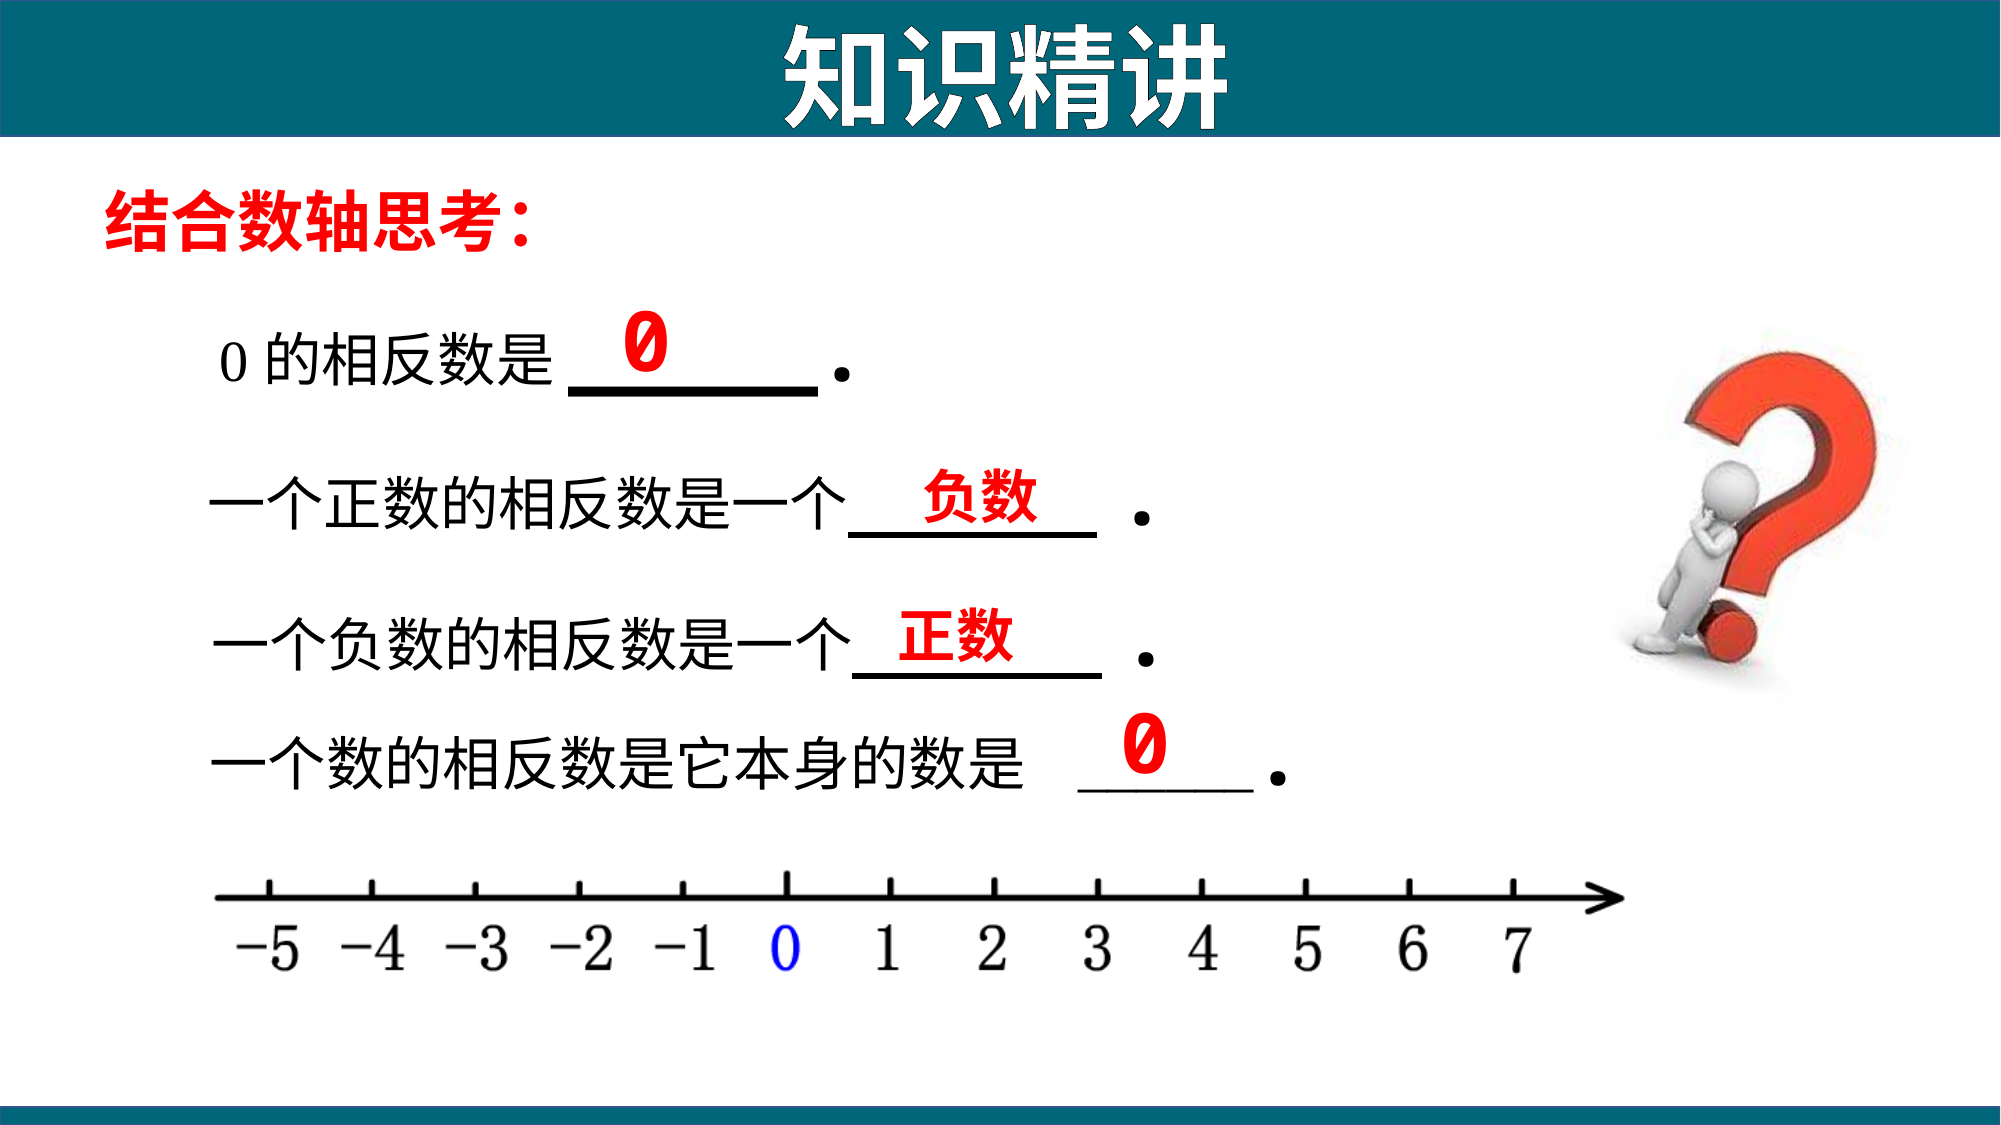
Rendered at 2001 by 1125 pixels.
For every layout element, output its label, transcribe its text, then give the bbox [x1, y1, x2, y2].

text_box 结合数轴思考： [89, 172, 587, 267]
text_box 0 [606, 280, 686, 396]
text_box 一个数的相反数是它本身的数是 ______. [195, 694, 1619, 810]
text_box 0的相反数是_____. [205, 290, 1255, 405]
text_box 正数 [883, 592, 1030, 677]
text_box 0 [1105, 682, 1185, 798]
text_box 一个正数的相反数是一个 . [192, 435, 1497, 550]
picture [192, 837, 1640, 999]
text_box 知识精讲 [765, 0, 1247, 150]
text_box 负数 [907, 453, 1054, 538]
text_box 一个负数的相反数是一个 . [196, 575, 1502, 691]
picture [1555, 296, 1944, 748]
